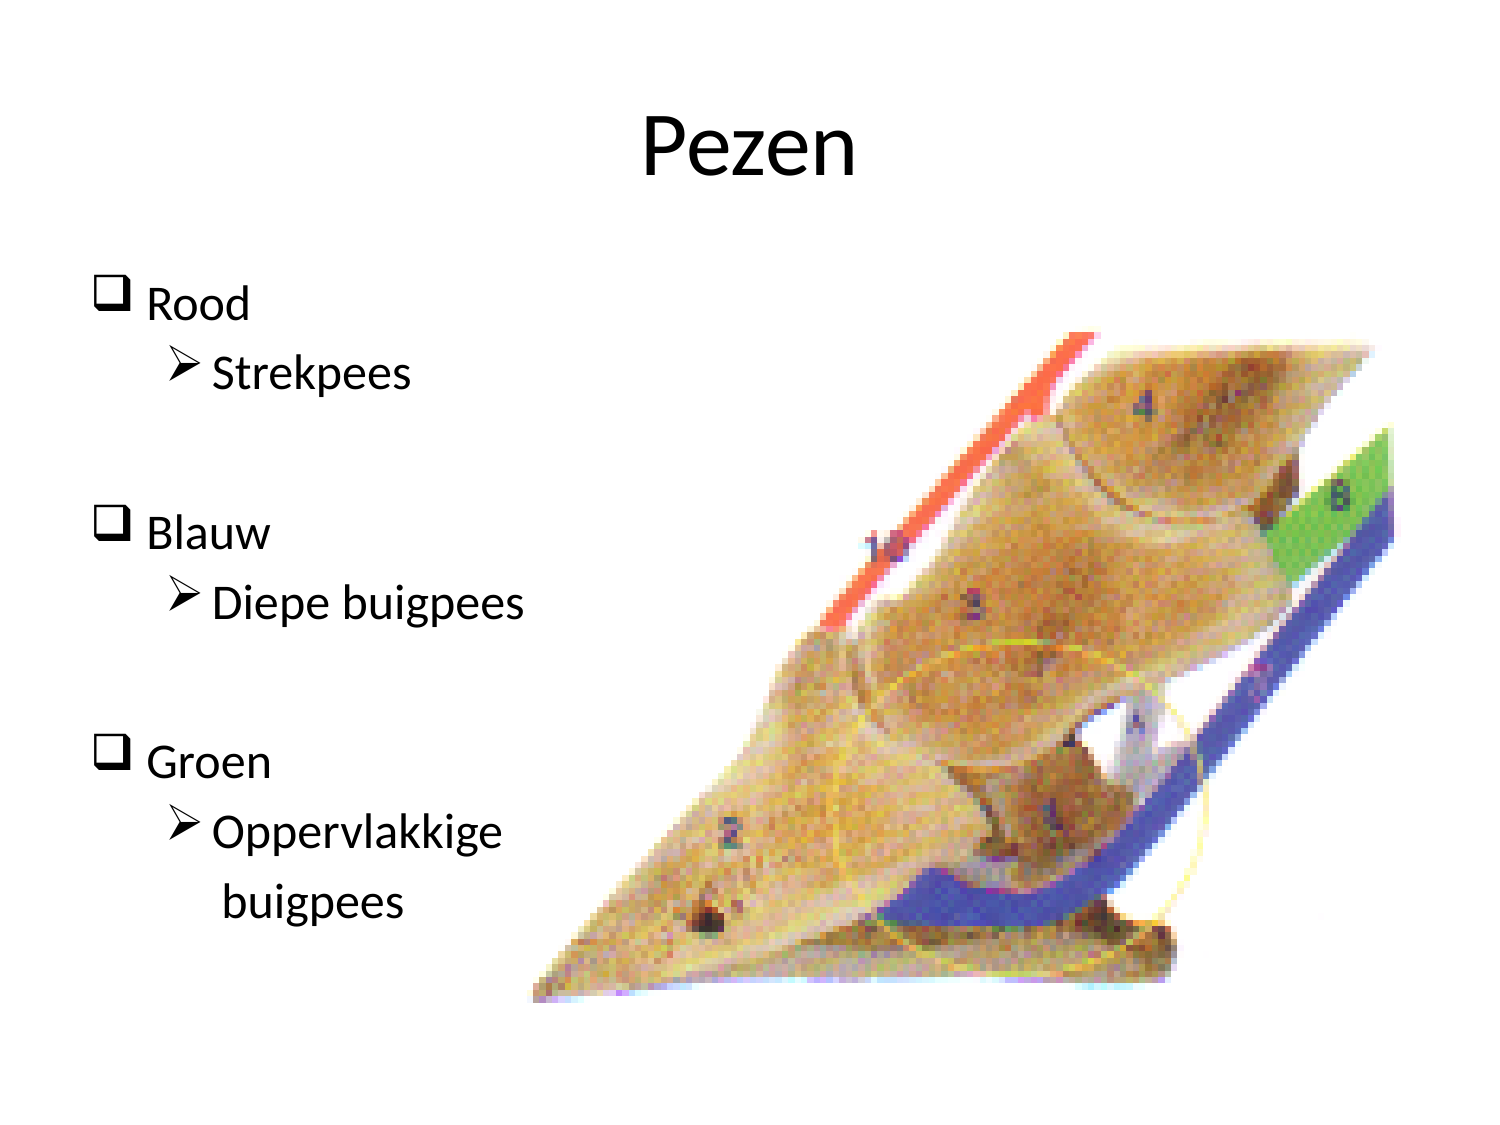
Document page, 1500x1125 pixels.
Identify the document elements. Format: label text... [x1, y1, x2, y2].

picture [527, 269, 1414, 1004]
list Rood Strekpees Blauw Diepe buigpees Groen Oppervlakkige buigpees [75, 262, 1425, 1005]
title Pezen [75, 45, 1425, 233]
